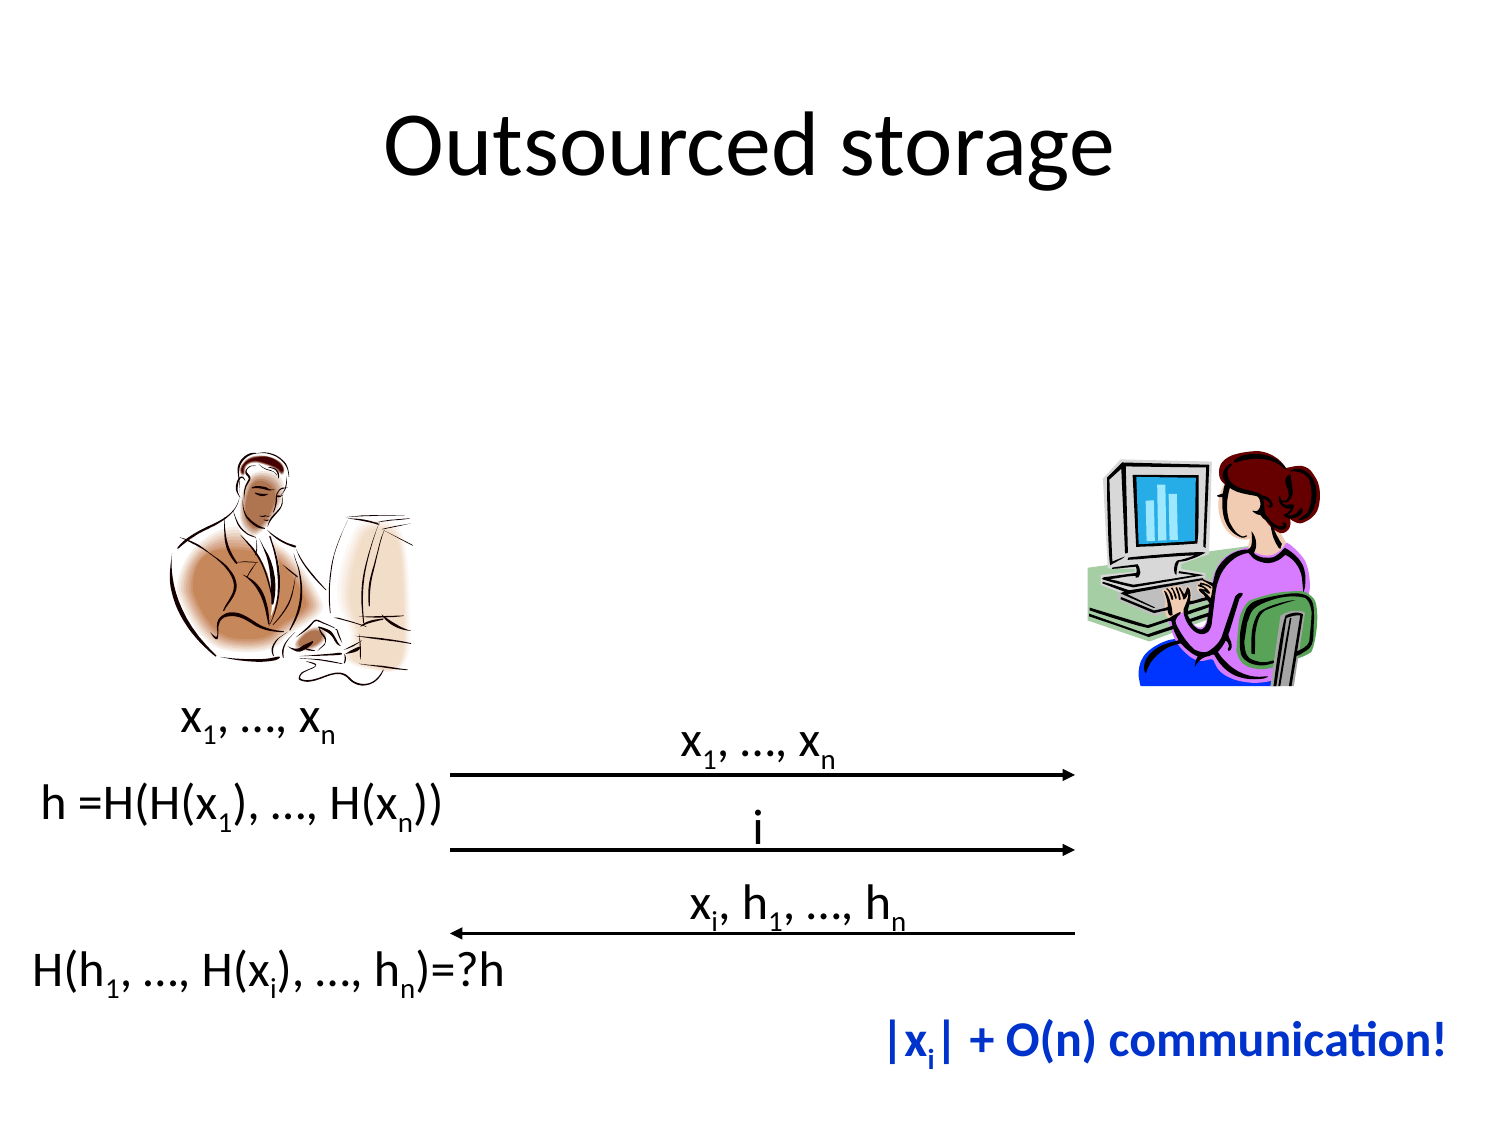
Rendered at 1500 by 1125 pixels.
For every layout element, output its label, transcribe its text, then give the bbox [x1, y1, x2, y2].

text_box h =H(H(x1), …, H(xn)) [25, 762, 459, 846]
title Outsourced storage [75, 45, 1425, 233]
picture [162, 450, 414, 689]
text_box |xi| + O(n) communication! [865, 999, 1463, 1083]
text_box x1, …, xn [665, 699, 851, 773]
text_box x1, …, xn [165, 696, 351, 758]
text_box xi, h1, …, hn [674, 861, 922, 932]
text_box i [737, 786, 779, 849]
picture [1087, 450, 1321, 689]
text_box H(h1, …, H(xi), …, hn)=?h [17, 928, 521, 1012]
